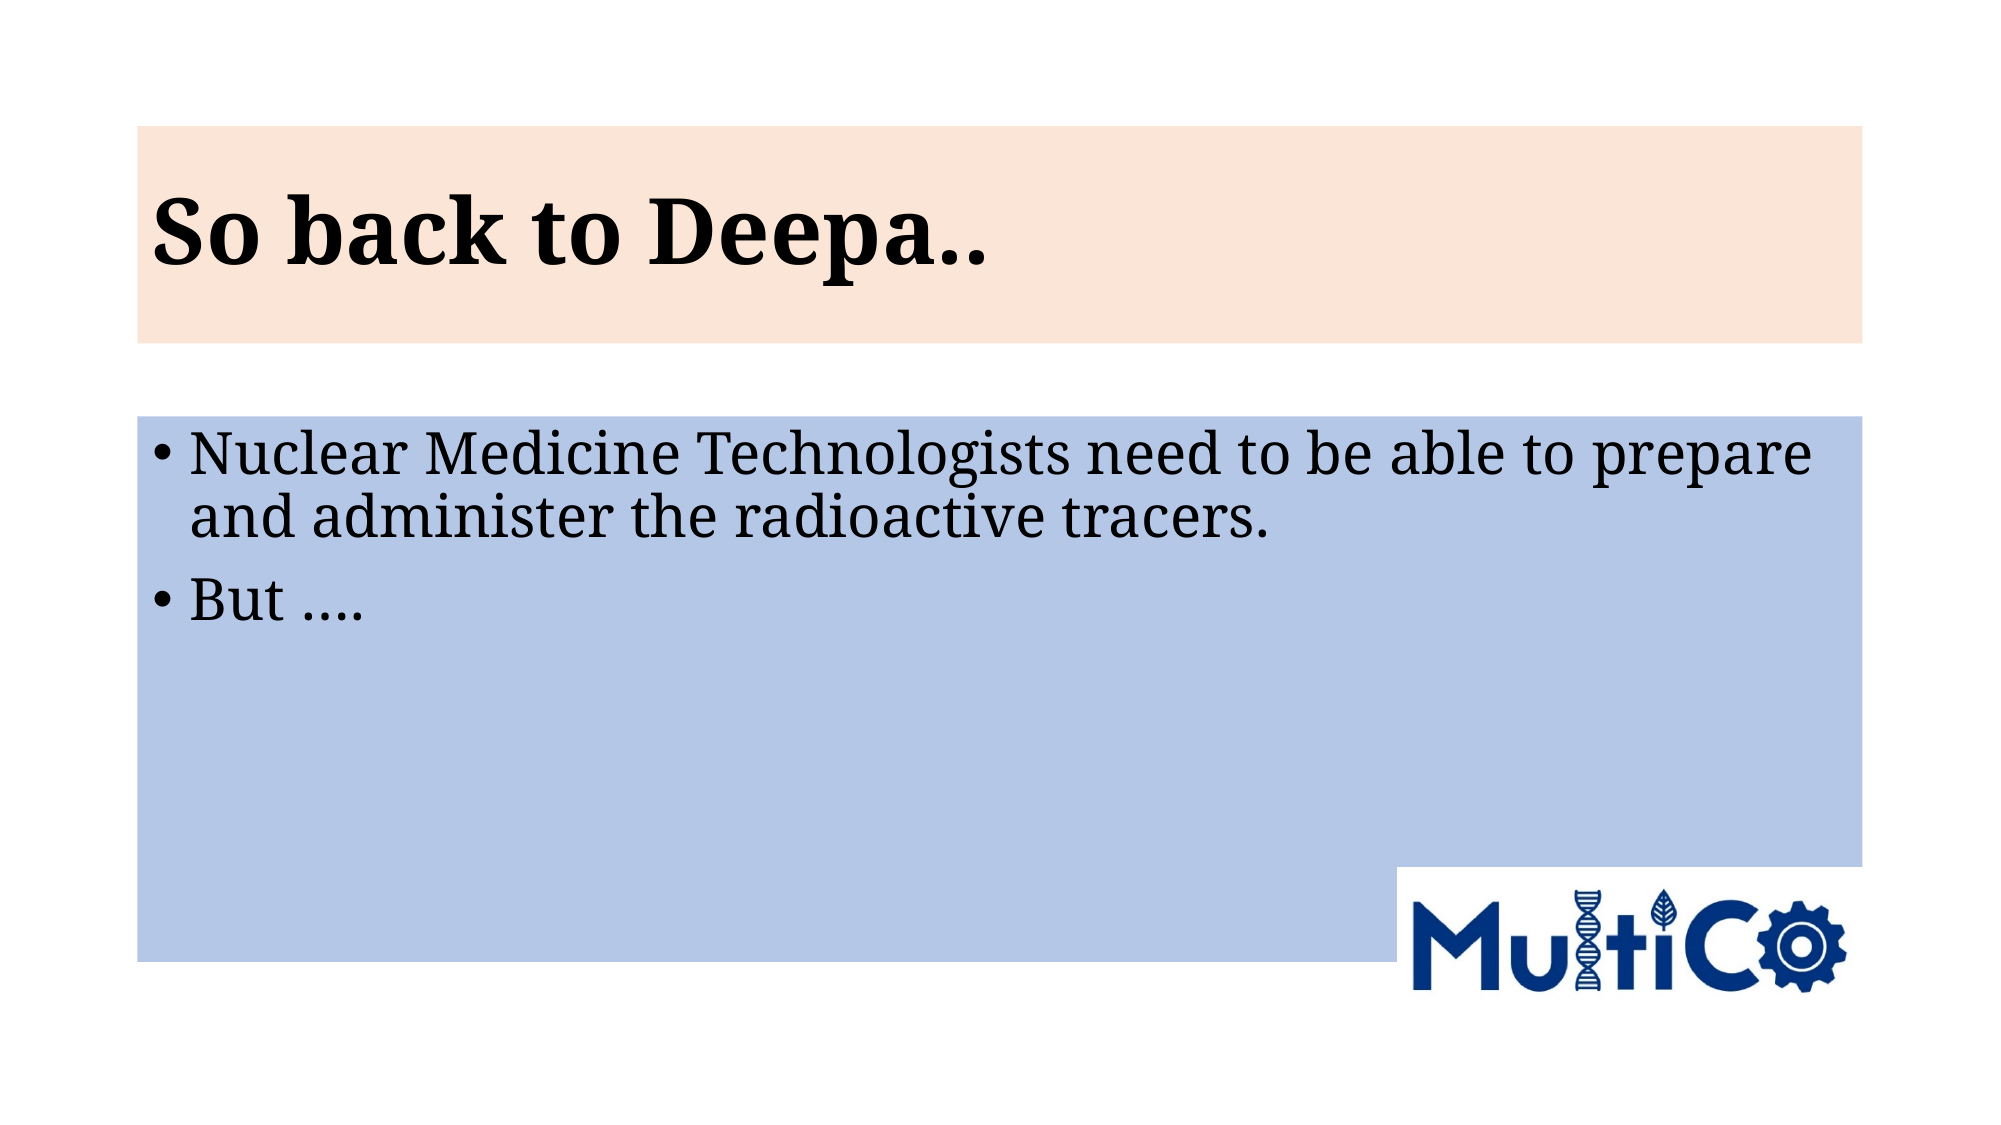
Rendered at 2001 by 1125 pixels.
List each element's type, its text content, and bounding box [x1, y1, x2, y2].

title So back to Deepa.. [137, 126, 1863, 344]
picture [1396, 867, 1863, 1014]
list Nuclear Medicine Technologists need to be able to prepare and administer the radioactive tracers. But …. [137, 416, 1863, 962]
